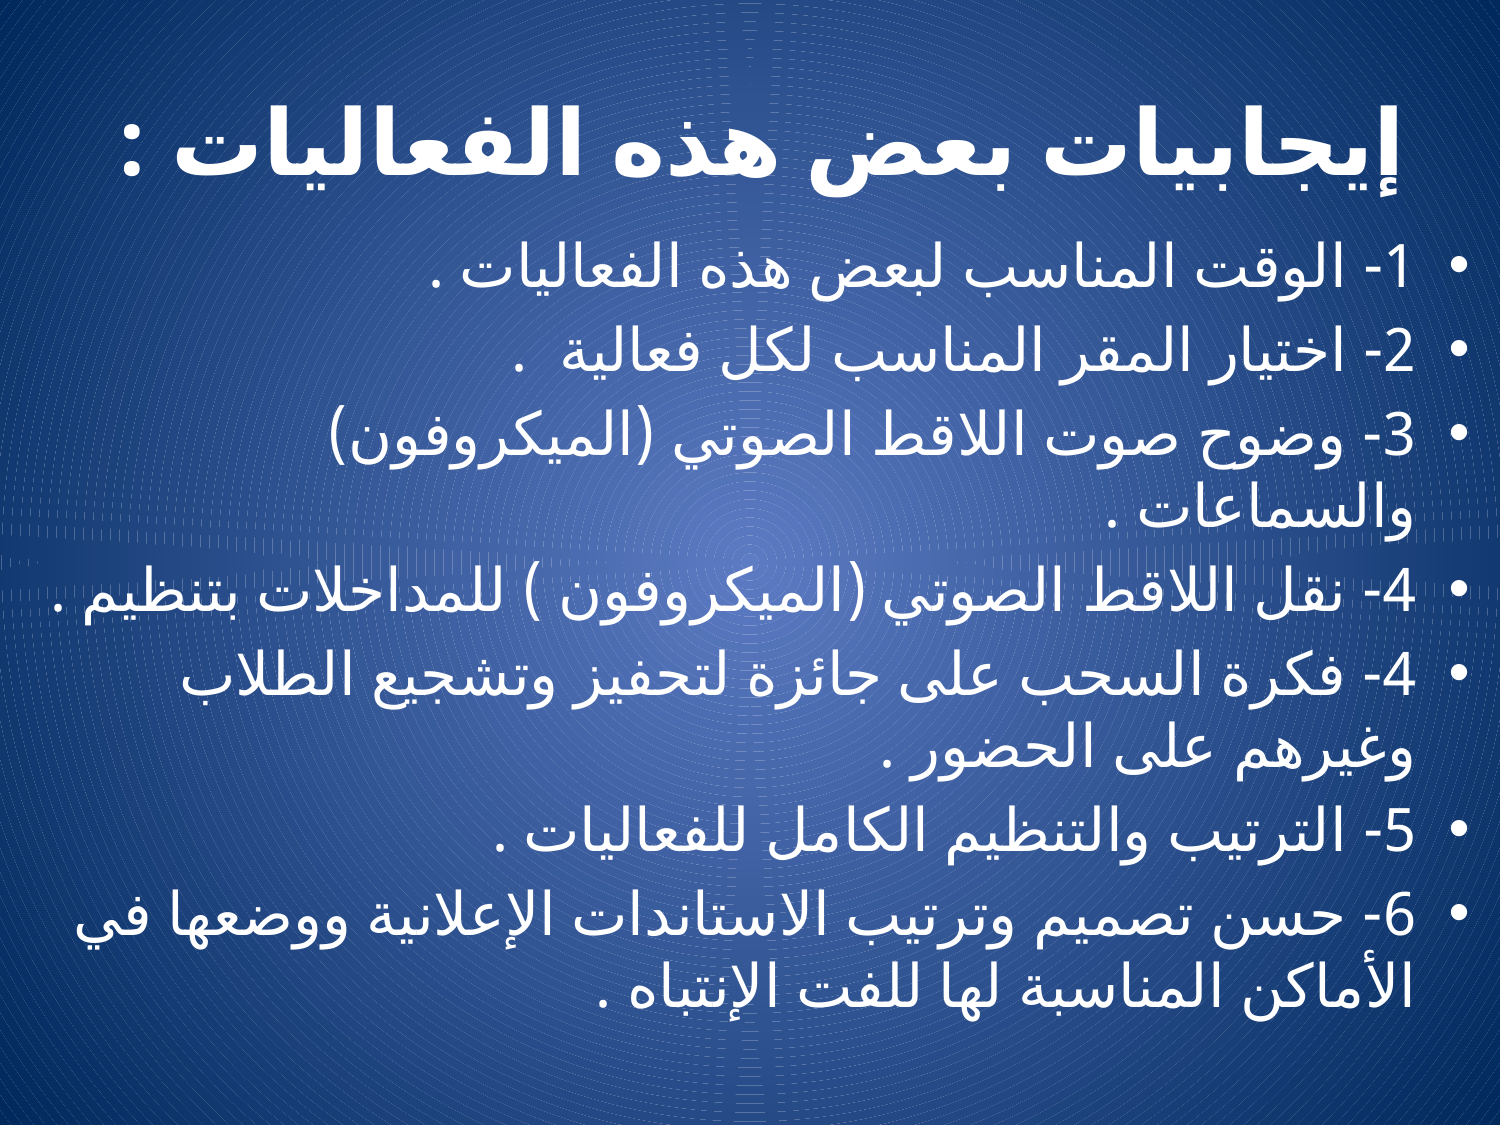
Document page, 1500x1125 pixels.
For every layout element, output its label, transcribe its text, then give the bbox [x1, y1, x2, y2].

list 1- الوقت المناسب لبعض هذه الفعاليات . 2- اختيار المقر المناسب لكل فعالية . 3- وضوح صوت اللاقط الصوتي (الميكروفون) والسماعات . 4- نقل اللاقط الصوتي (الميكروفون ) للمداخلات بتنظيم . 4- فكرة السحب على جائزة لتحفيز وتشجيع الطلاب وغيرهم على الحضور . 5- الترتيب والتنظيم الكامل للفعاليات . 6- حسن تصميم وترتيب الاستاندات الإعلانية ووضعها في الأماكن المناسبة لها للفت الإنتباه . [29, 219, 1483, 1094]
title إيجابيات بعض هذه الفعاليات : [75, 45, 1425, 219]
